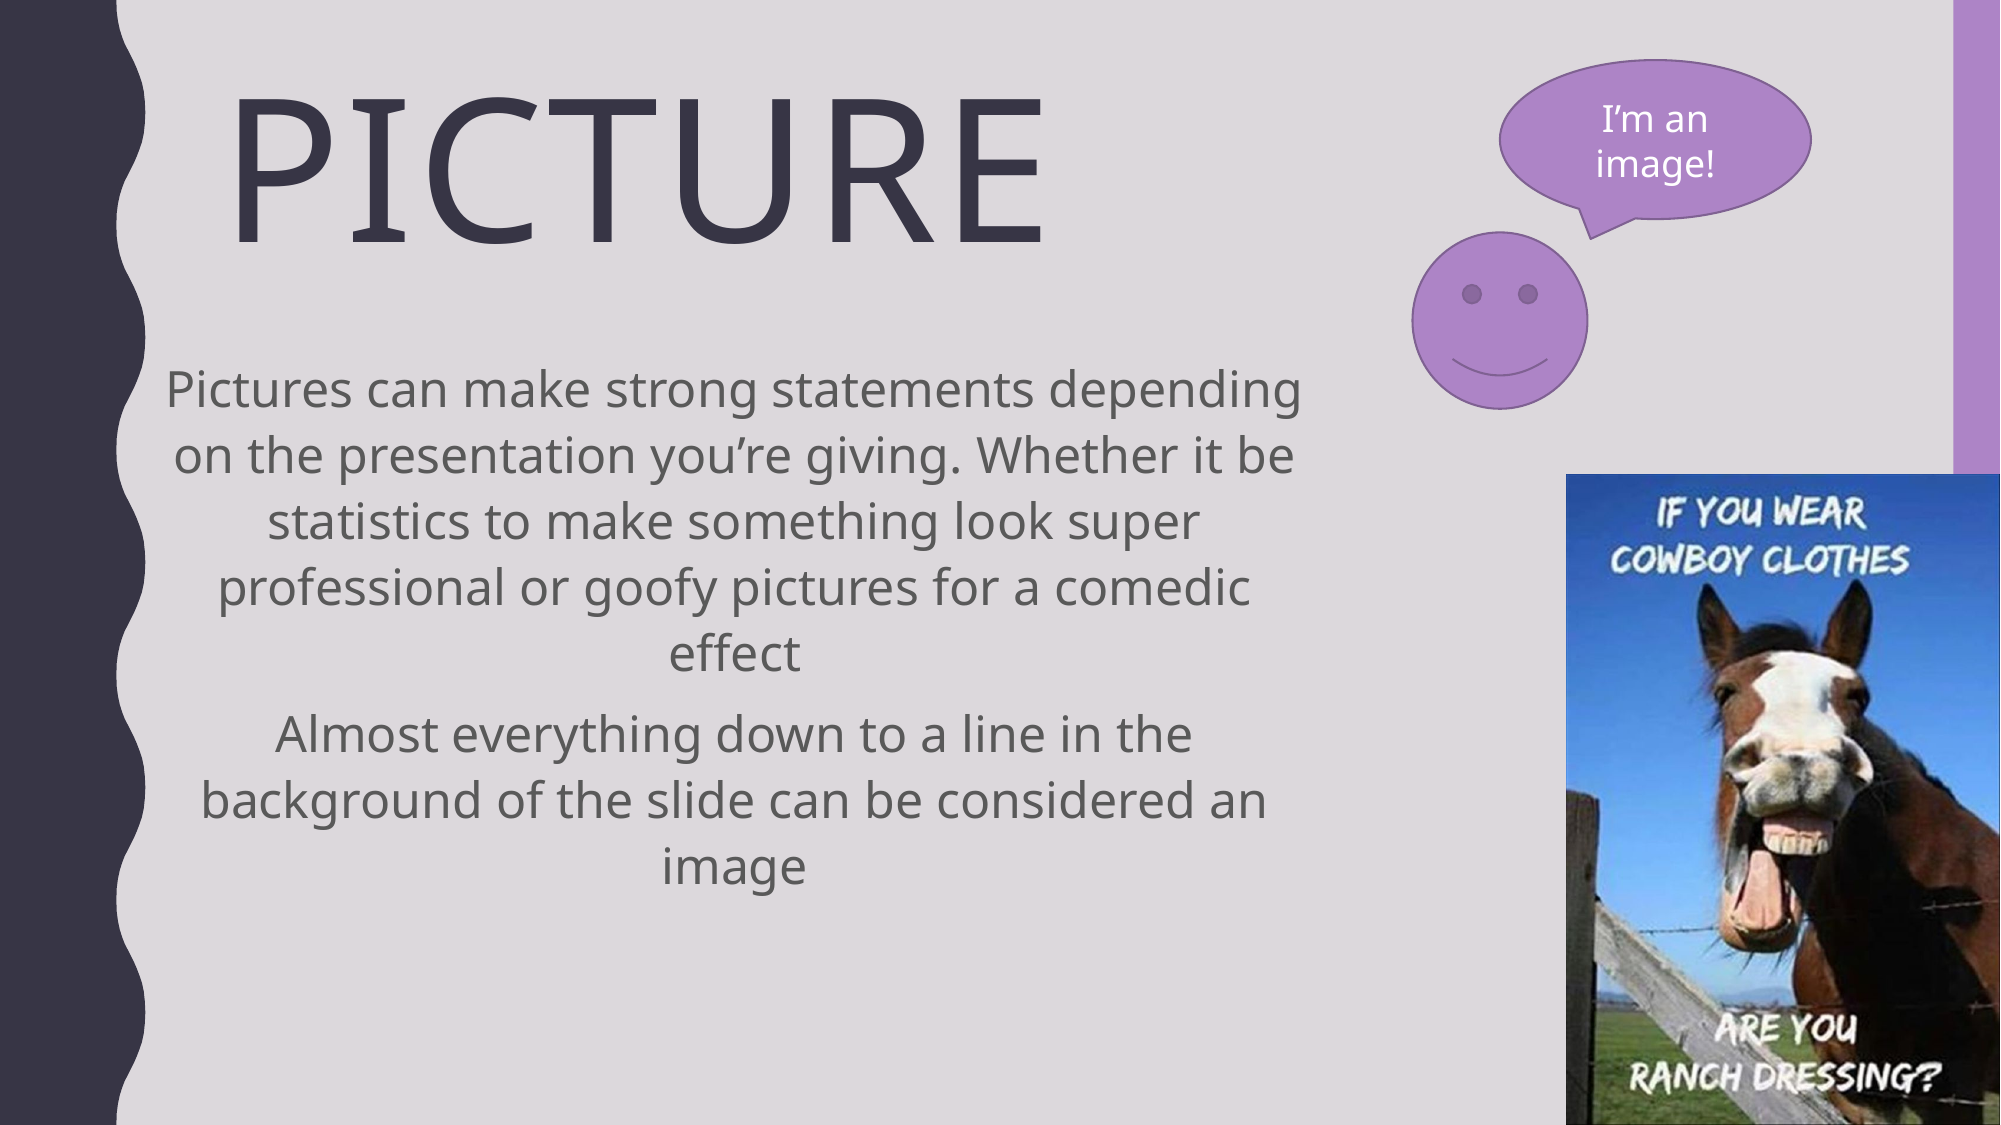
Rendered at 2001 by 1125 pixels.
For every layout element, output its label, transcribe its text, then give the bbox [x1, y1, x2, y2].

text_box [1411, 231, 1589, 410]
list Pictures can make strong statements depending on the presentation you’re giving. Whether it be statistics to make something look super professional or goofy pictures for a comedic effect Almost everything down to a line in the background of the slide can be considered an image [149, 344, 1320, 932]
text_box I’m an image! [1498, 59, 1813, 240]
picture [1566, 474, 2000, 1125]
title Picture [205, 62, 1875, 308]
